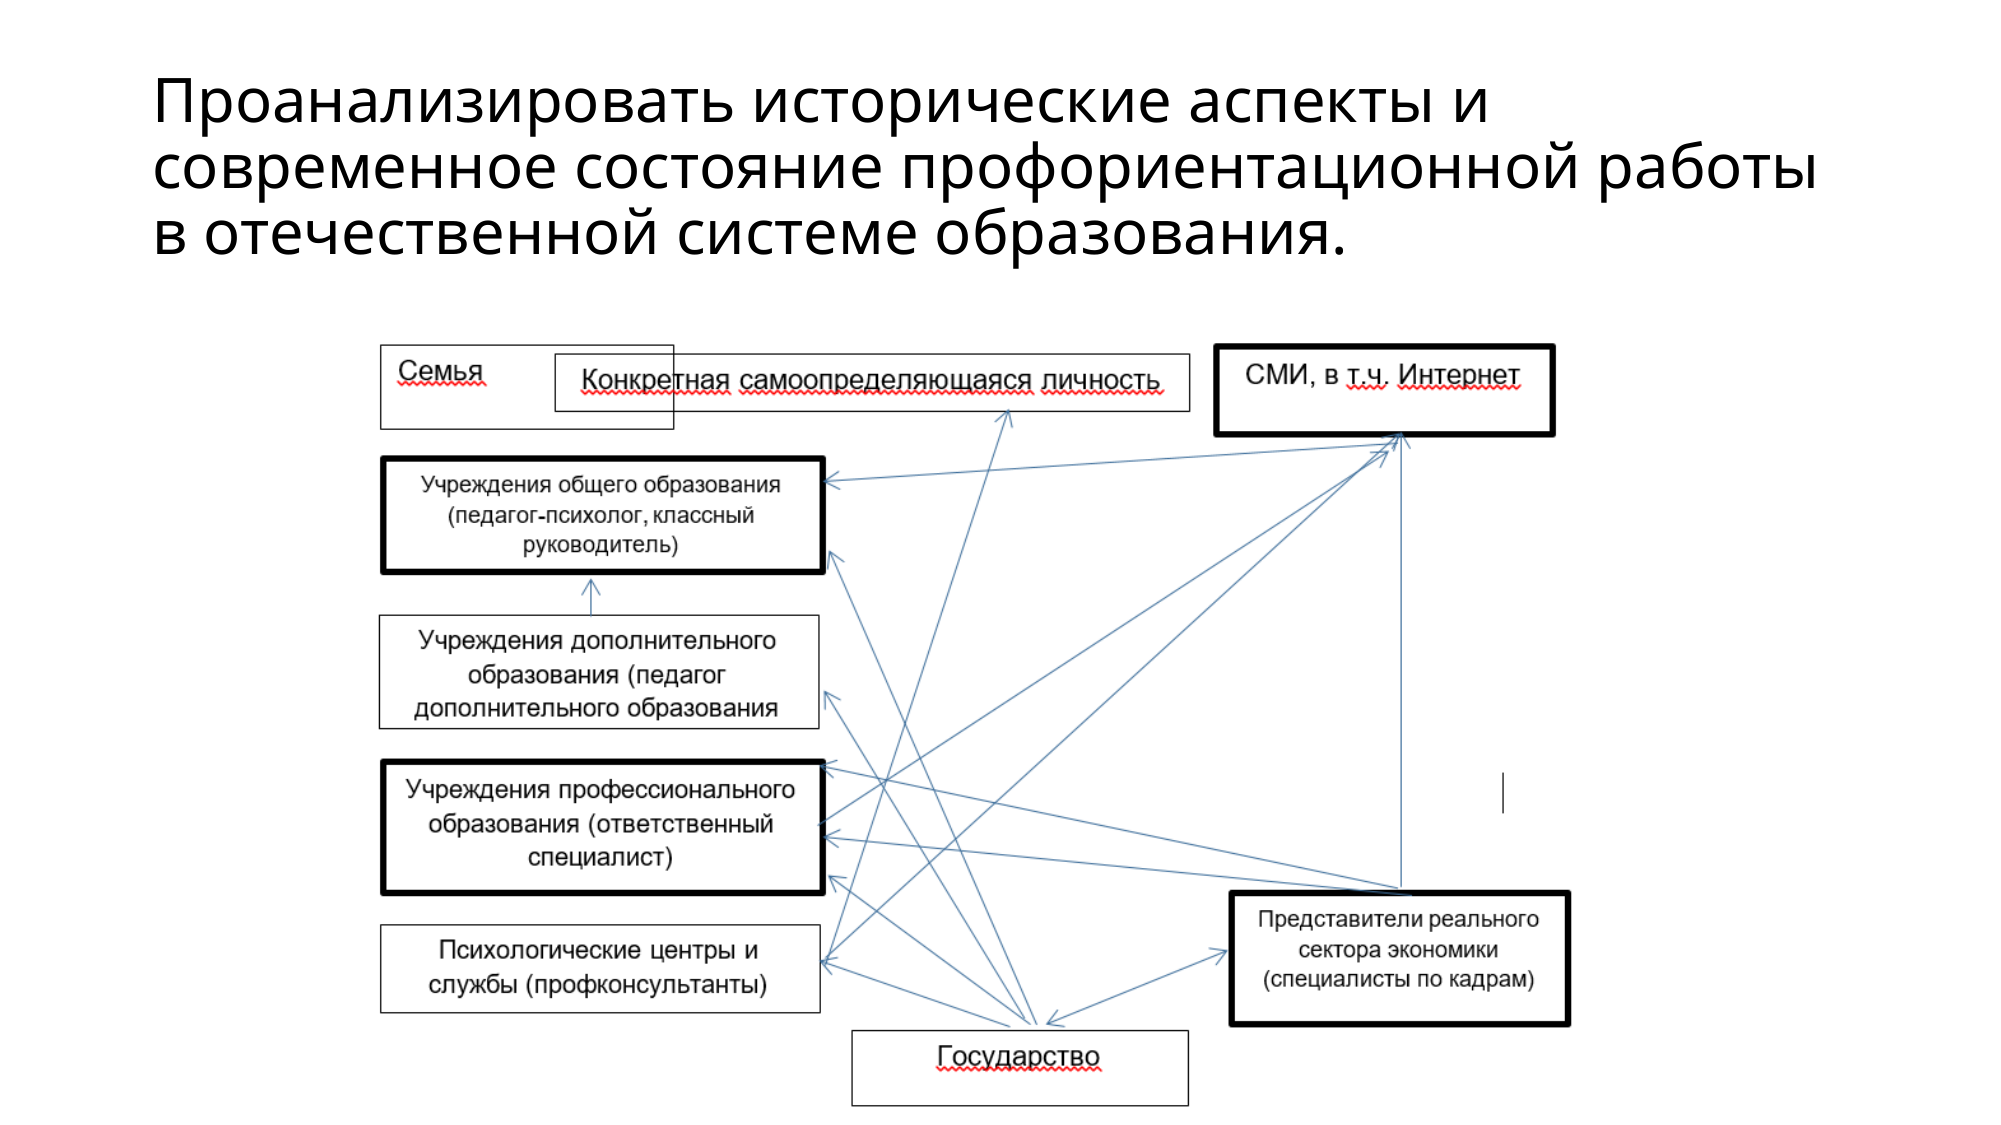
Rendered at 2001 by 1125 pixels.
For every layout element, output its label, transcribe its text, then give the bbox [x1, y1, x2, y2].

title Проанализировать исторические аспекты и современное состояние профориентационной работы в отечественной системе образования. [137, 59, 1863, 278]
picture [355, 330, 1595, 1125]
